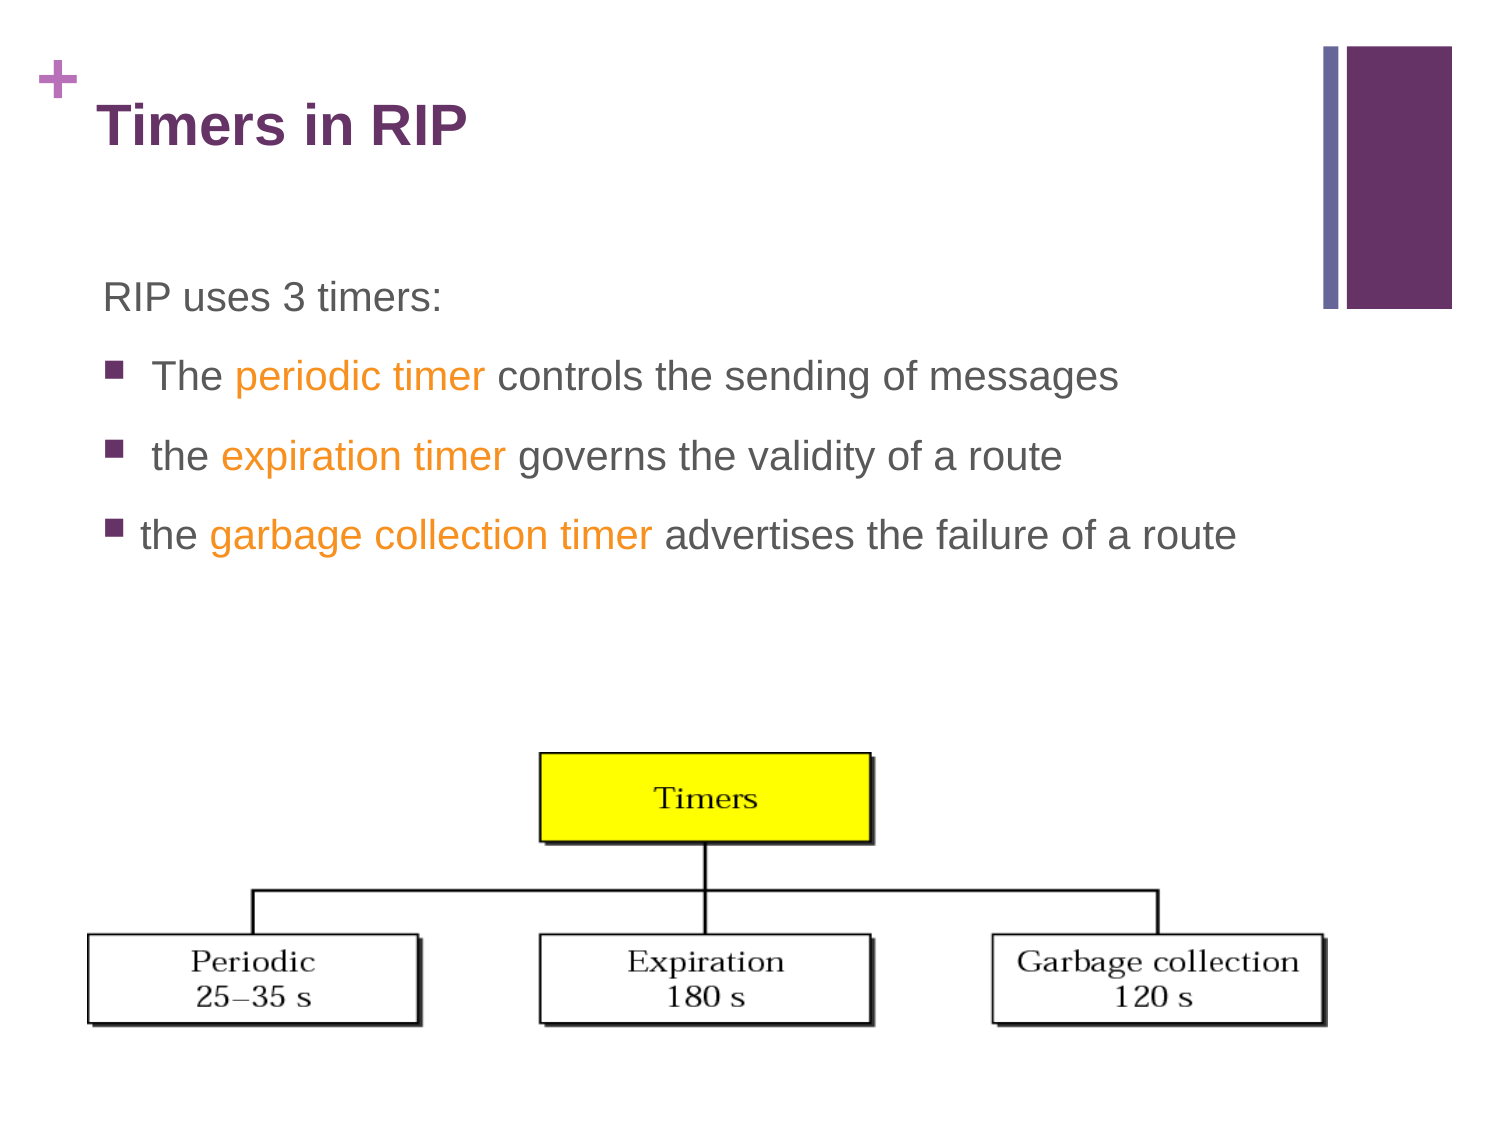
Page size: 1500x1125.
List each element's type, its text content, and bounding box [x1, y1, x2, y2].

list RIP uses 3 timers: The periodic timer controls the sending of messages the expiration timer governs the validity of a route the garbage collection timer advertises the failure of a route [87, 262, 1438, 622]
title Timers in RIP [81, 79, 1322, 263]
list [86, 586, 1328, 1125]
